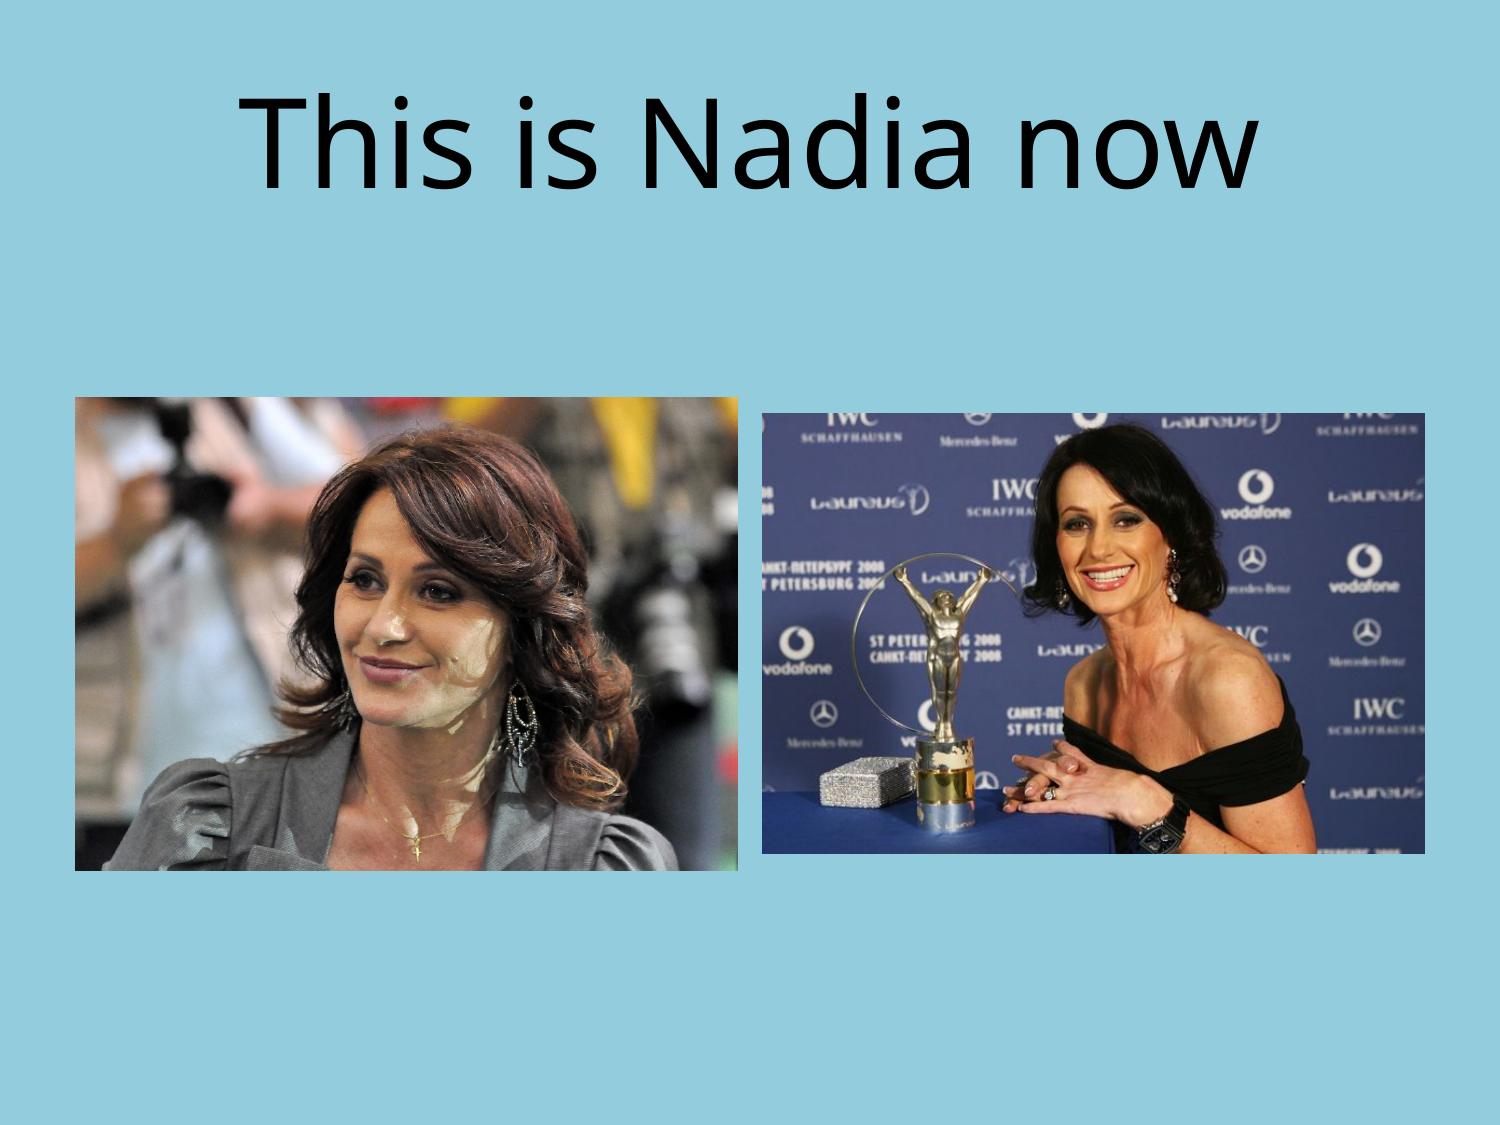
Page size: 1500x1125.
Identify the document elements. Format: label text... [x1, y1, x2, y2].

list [74, 396, 738, 871]
title This is Nadia now [75, 45, 1425, 233]
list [762, 413, 1426, 855]
